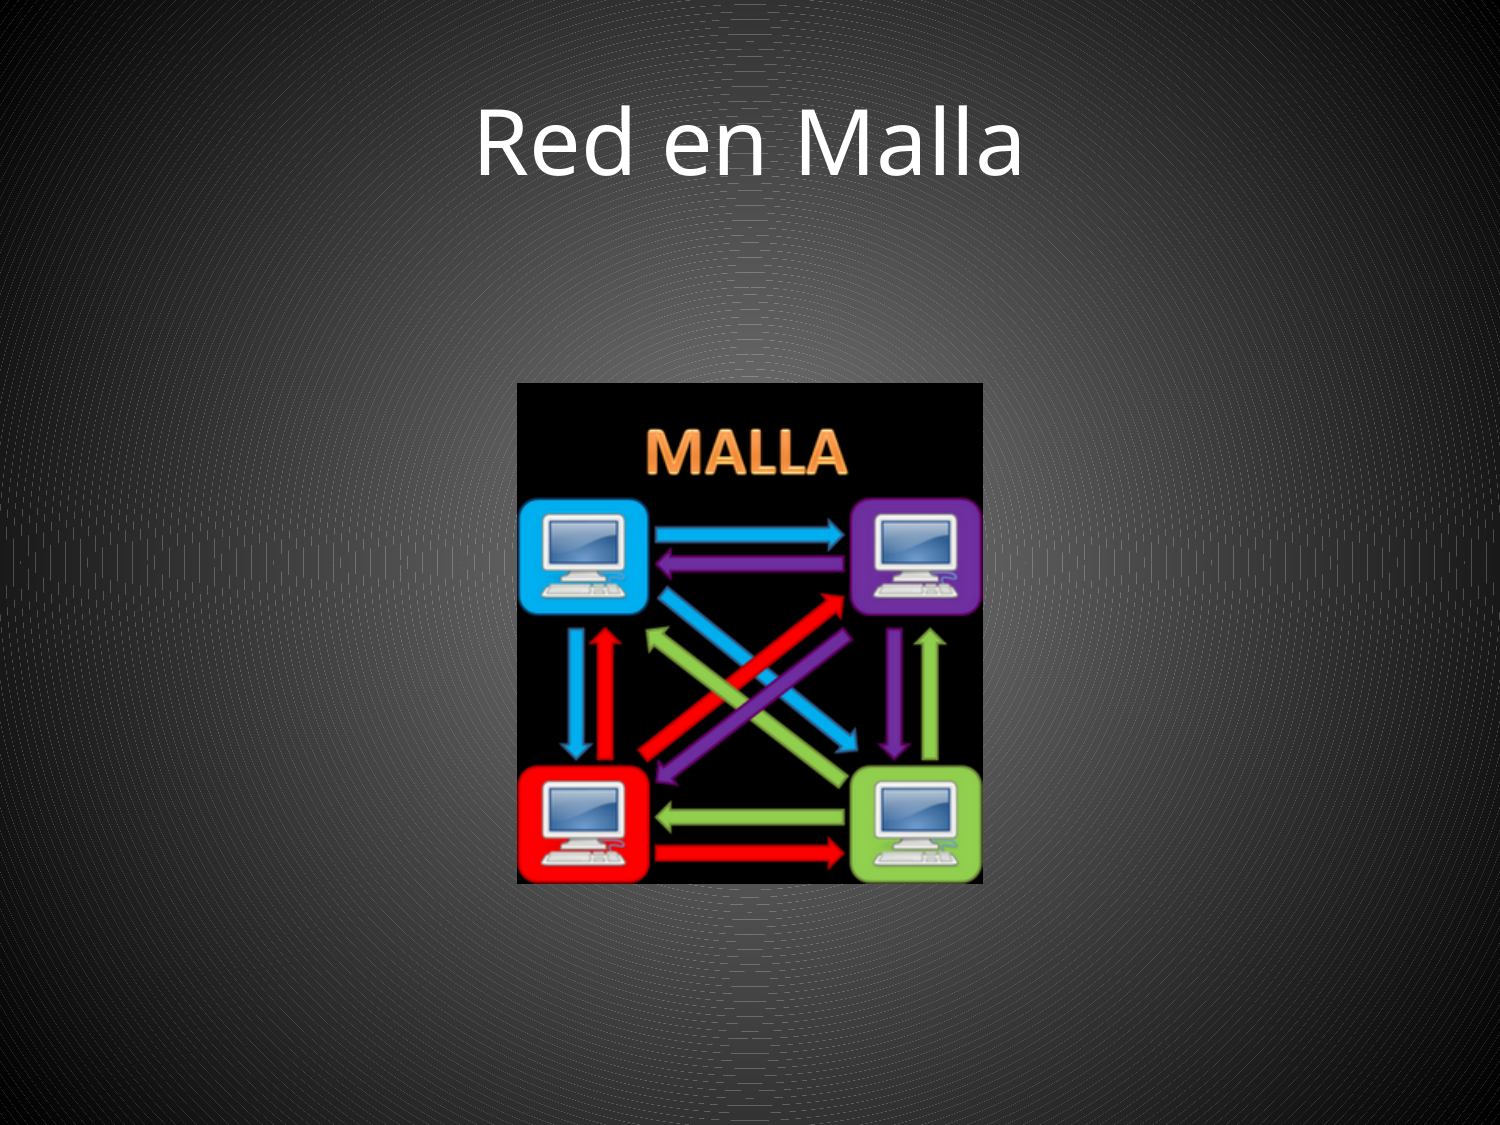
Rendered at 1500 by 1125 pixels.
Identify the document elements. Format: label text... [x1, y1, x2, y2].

title Red en Malla [75, 45, 1425, 233]
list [516, 383, 984, 884]
